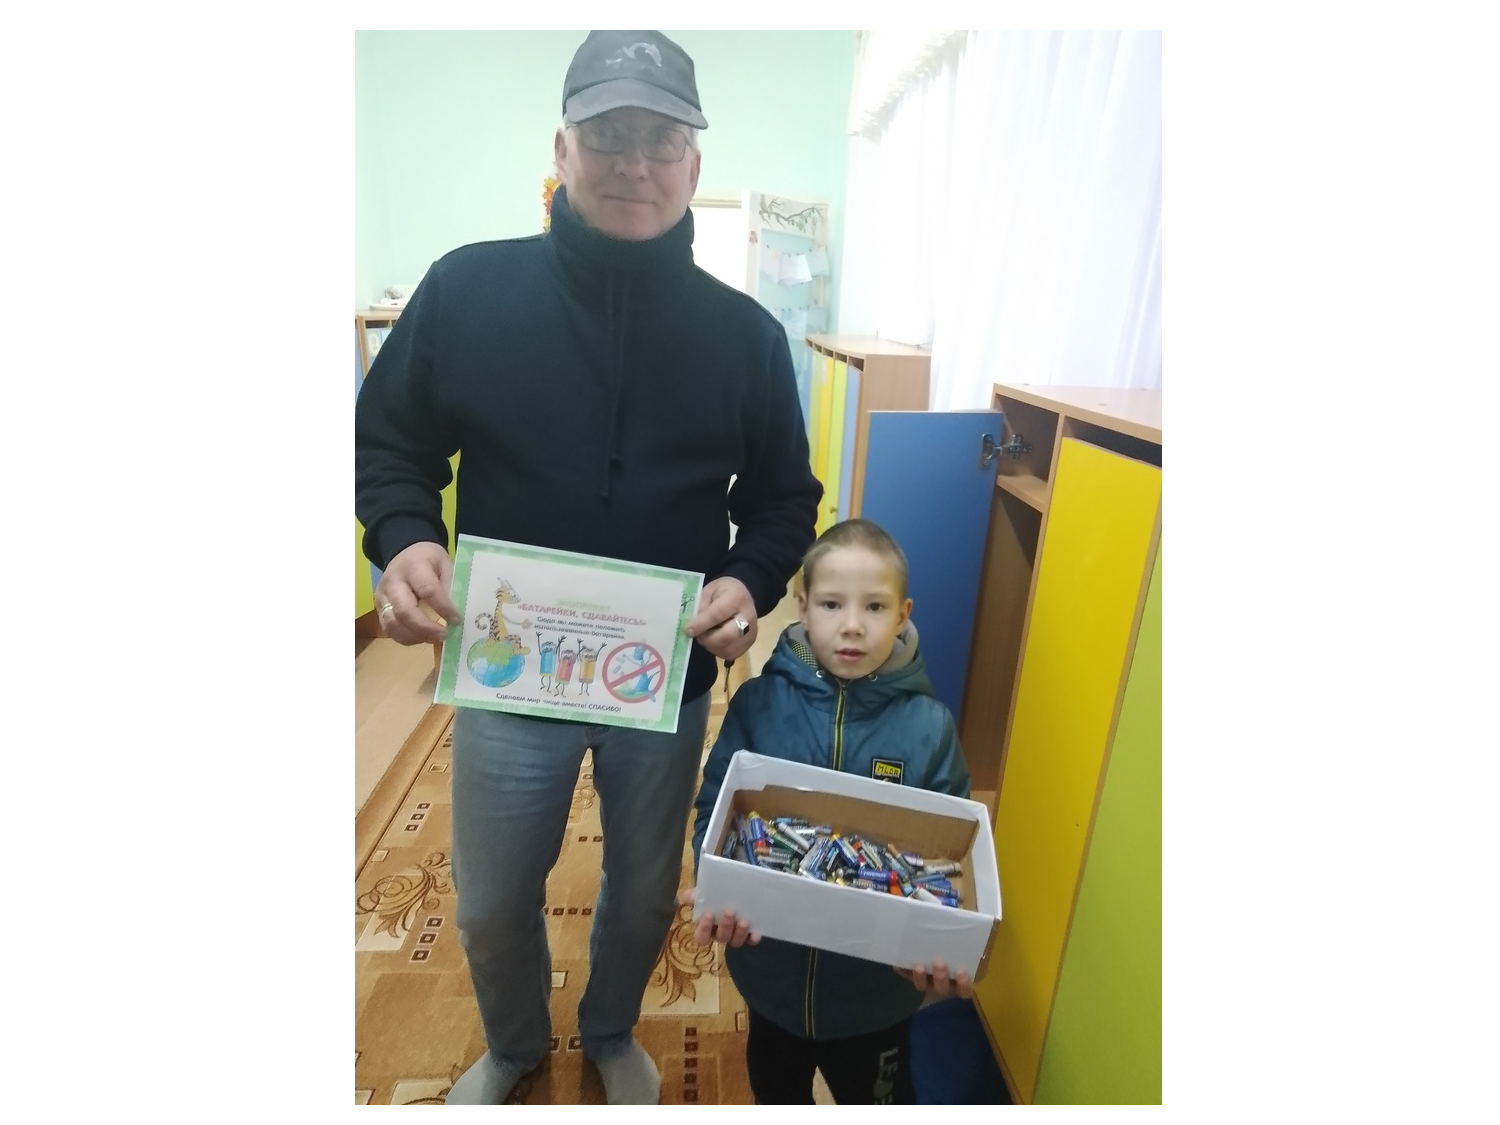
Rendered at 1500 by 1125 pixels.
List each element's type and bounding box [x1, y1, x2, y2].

picture [354, 30, 1162, 1106]
